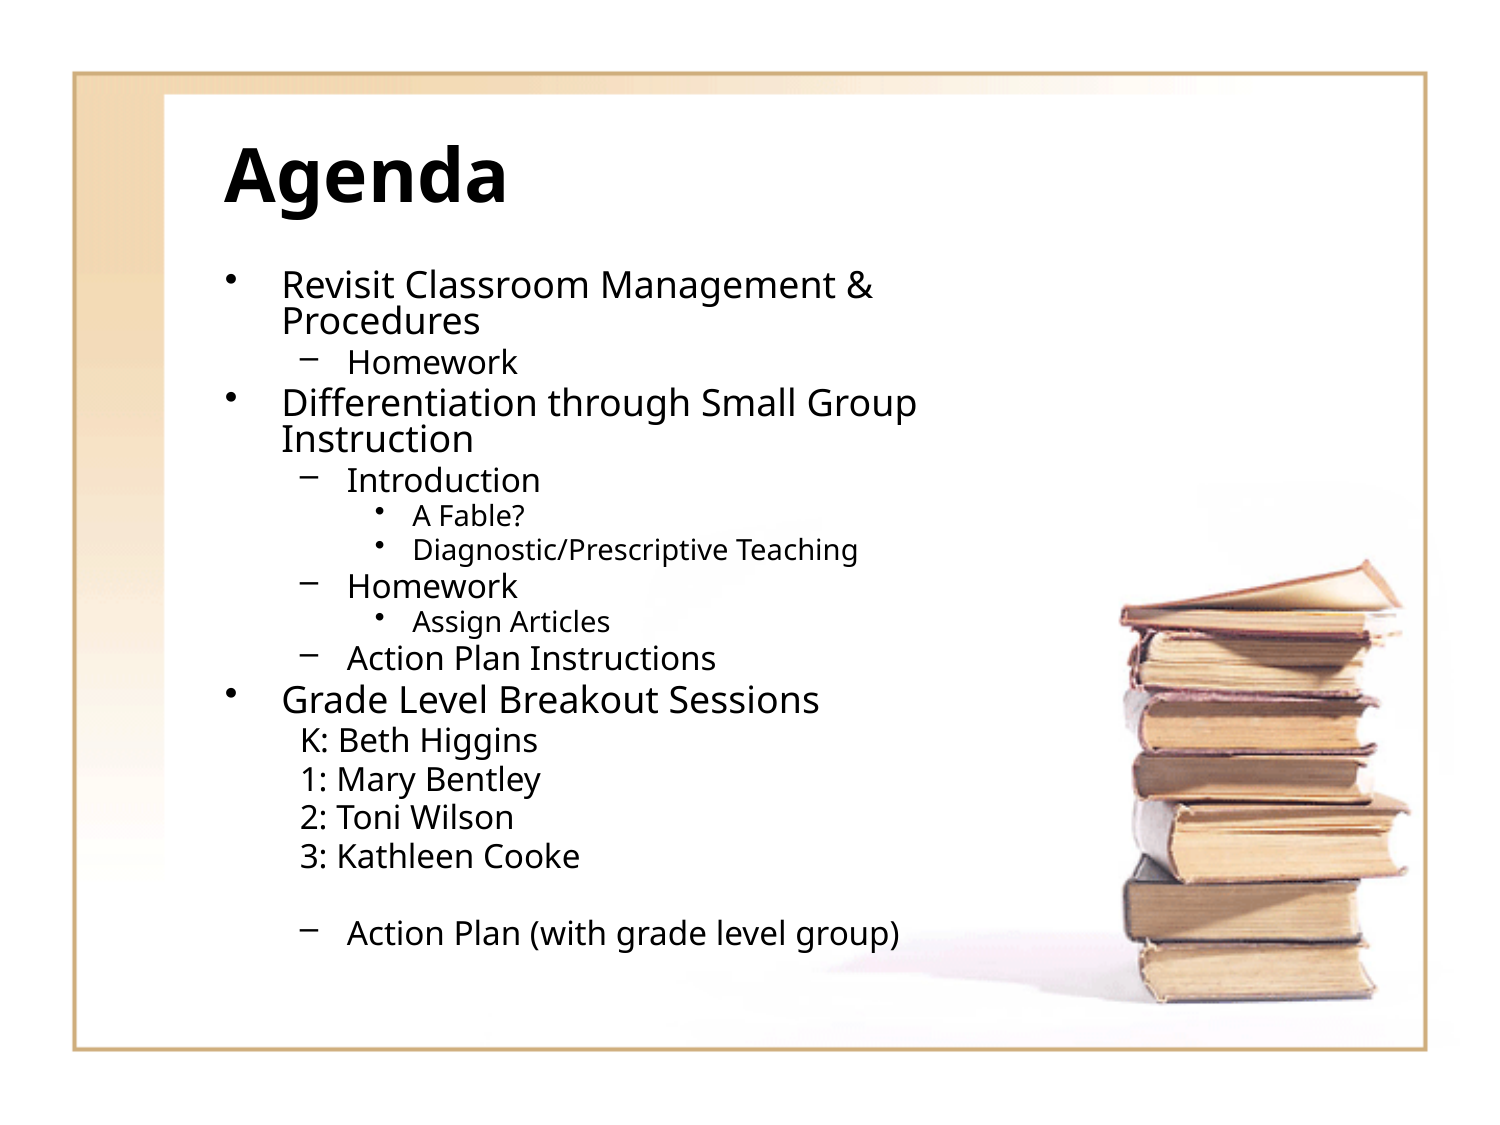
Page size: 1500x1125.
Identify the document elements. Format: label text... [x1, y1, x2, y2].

title Agenda [209, 112, 1373, 233]
picture [0, 0, 1500, 1125]
list Revisit Classroom Management & Procedures Homework Differentiation through Small Group Instruction Introduction A Fable? Diagnostic/Prescriptive Teaching Homework Assign Articles Action Plan Instructions Grade Level Breakout Sessions K: Beth Higgins 1: Mary Bentley 2: Toni Wilson 3: Kathleen Cooke Action Plan (with grade level group) [209, 262, 1073, 1006]
